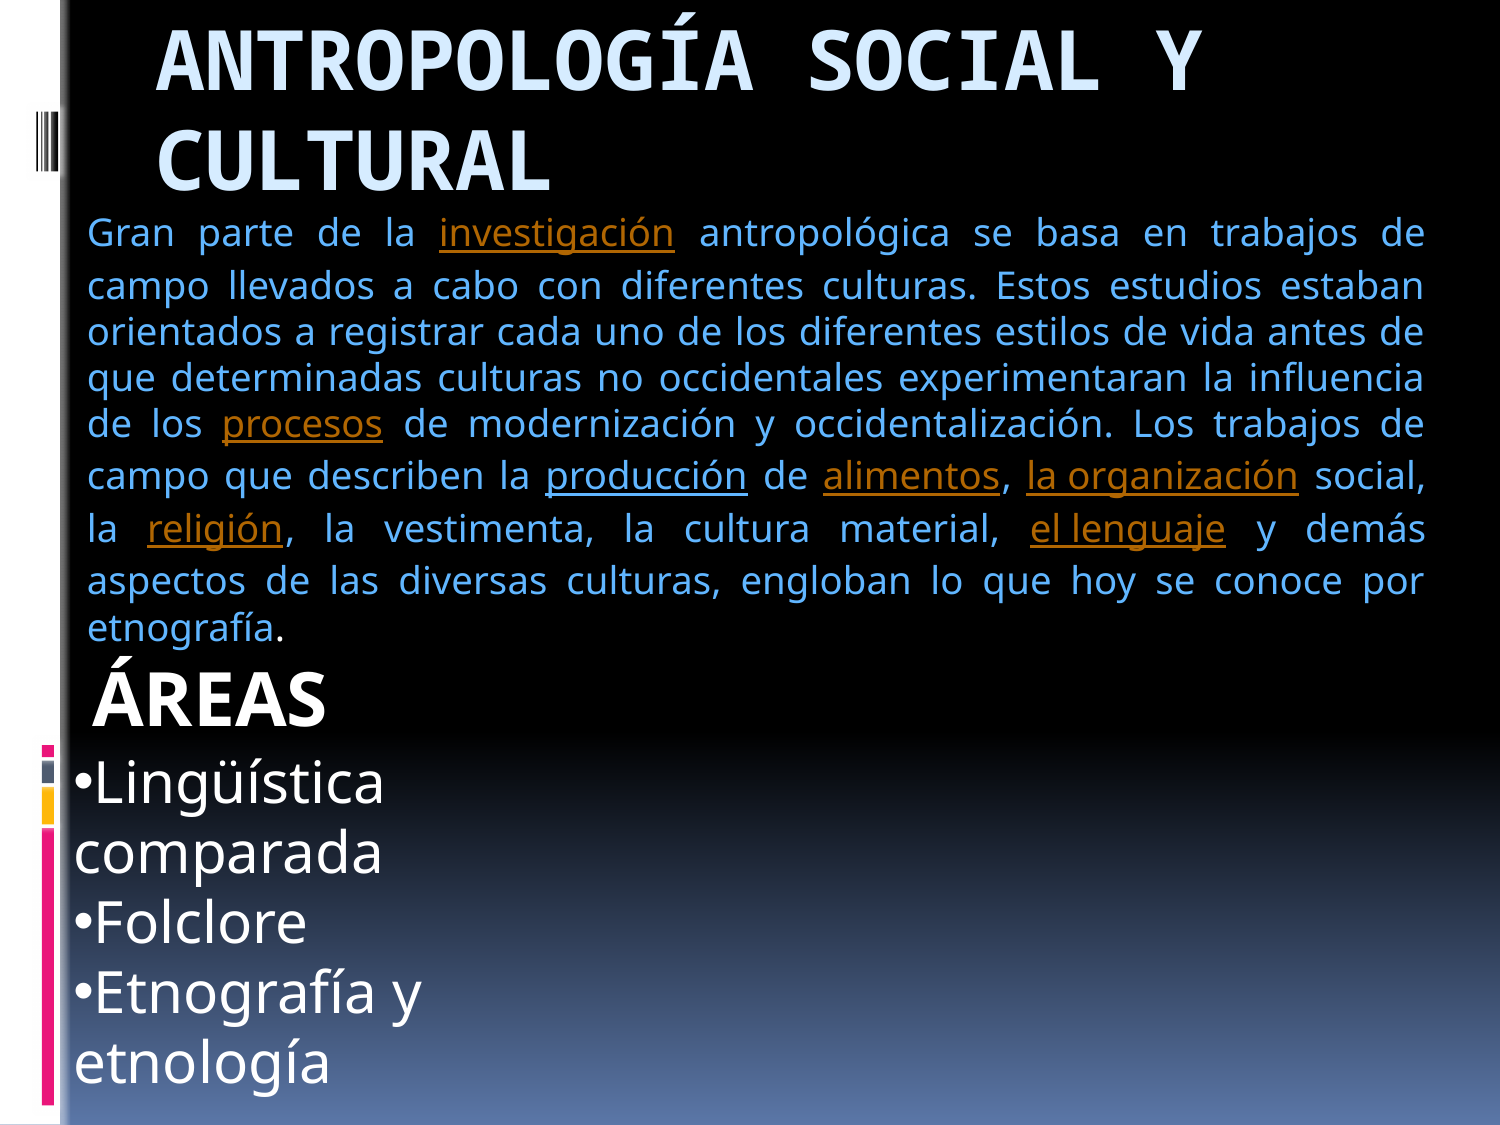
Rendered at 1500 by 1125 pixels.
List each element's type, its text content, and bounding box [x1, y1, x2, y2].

subtitle Gran parte de la investigación antropológica se basa en trabajos de campo llevados a cabo con diferentes culturas. Estos estudios estaban orientados a registrar cada uno de los diferentes estilos de vida antes de que determinadas culturas no occidentales experimentaran la influencia de los procesos de modernización y occidentalización. Los trabajos de campo que describen la producción de alimentos, la organización social, la religión, la vestimenta, la cultura material, el lenguaje y demás aspectos de las diversas culturas, engloban lo que hoy se conoce por etnografía. [70, 199, 1442, 657]
text_box Lingüística comparada Folclore Etnografía y etnología [58, 738, 703, 1125]
title Antropología social y cultural [140, 0, 1416, 199]
text_box ÁREAS [77, 644, 373, 738]
